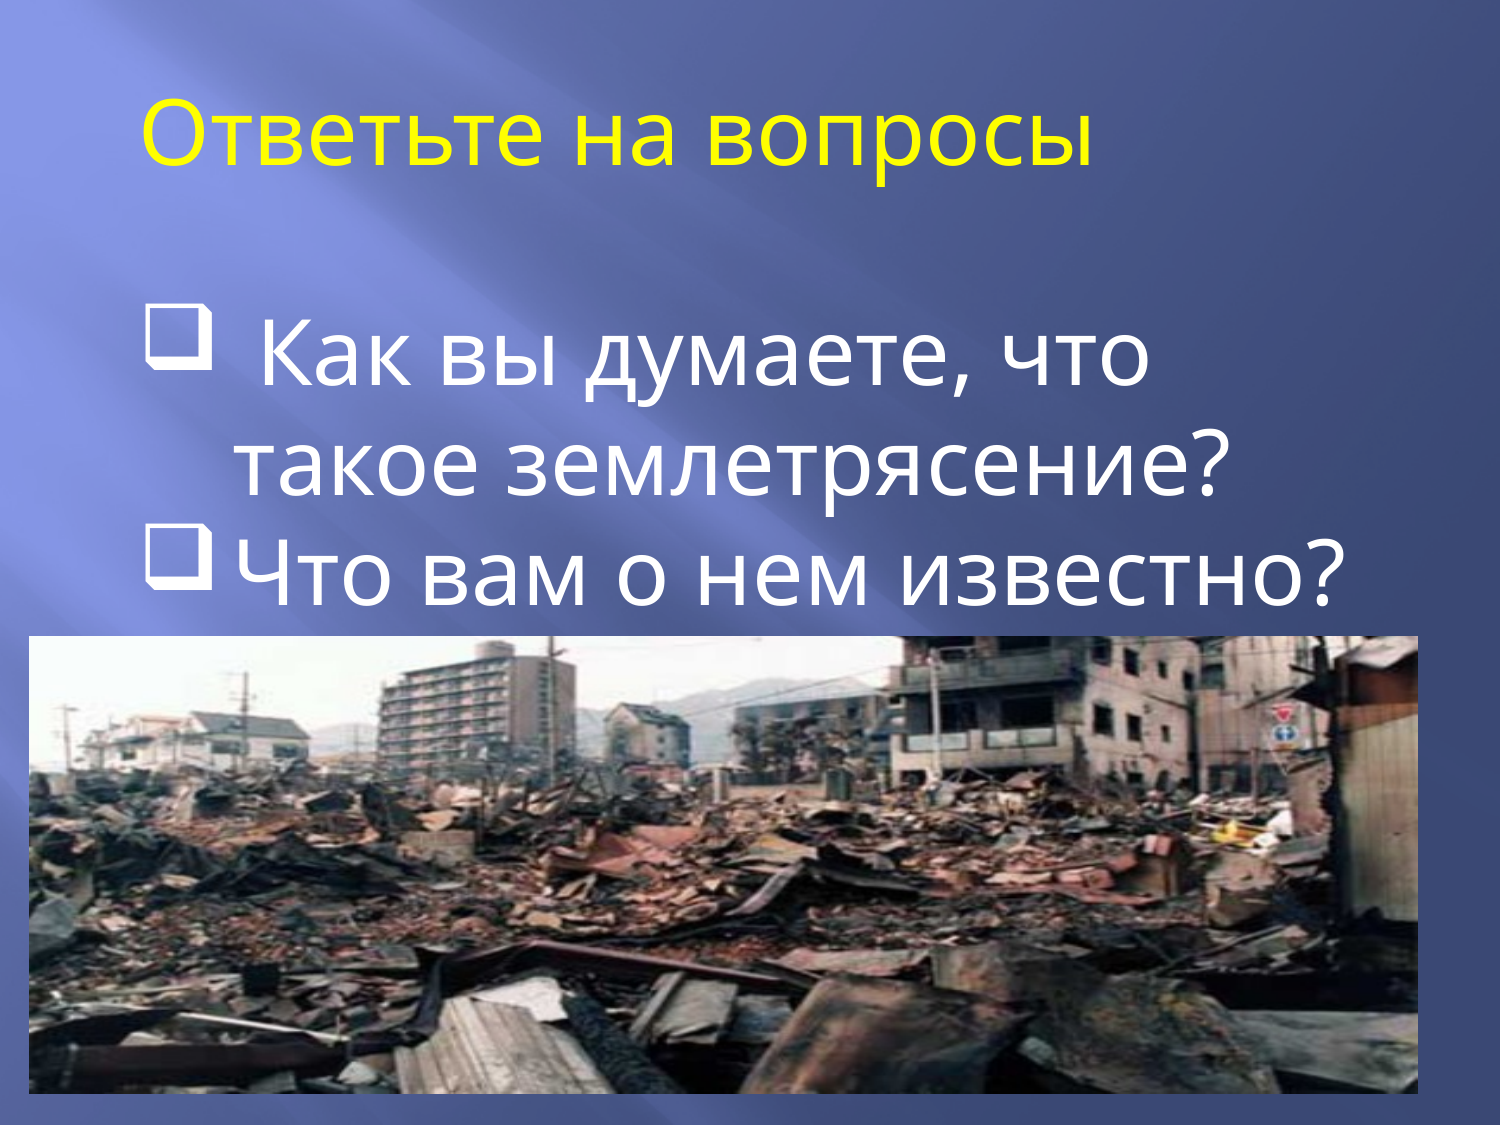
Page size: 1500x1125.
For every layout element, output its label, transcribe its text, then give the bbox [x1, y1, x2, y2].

text_box Ответьте на вопросы Как вы думаете, что такое землетрясение? Что вам о нем известно? [123, 66, 1388, 631]
picture [29, 636, 1418, 1095]
